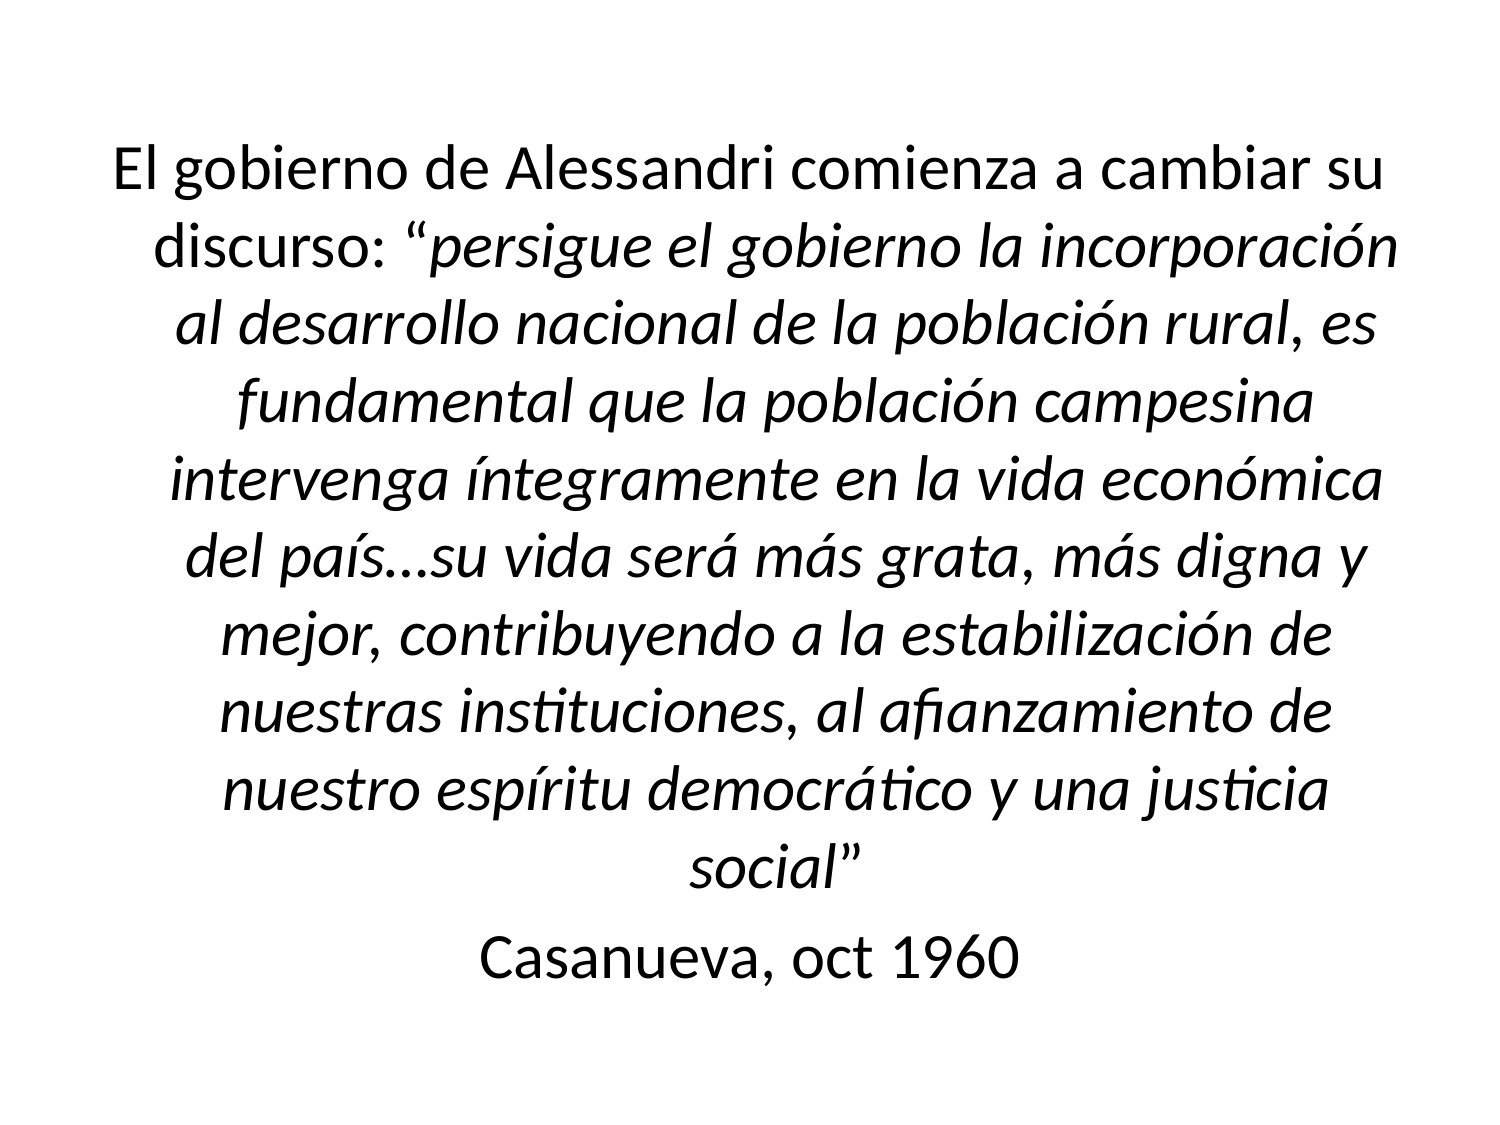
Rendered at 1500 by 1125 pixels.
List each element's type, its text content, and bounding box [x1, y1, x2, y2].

list El gobierno de Alessandri comienza a cambiar su discurso: “persigue el gobierno la incorporación al desarrollo nacional de la población rural, es fundamental que la población campesina intervenga íntegramente en la vida económica del país…su vida será más grata, más digna y mejor, contribuyendo a la estabilización de nuestras instituciones, al afianzamiento de nuestro espíritu democrático y una justicia social” Casanueva, oct 1960 [75, 117, 1425, 1005]
